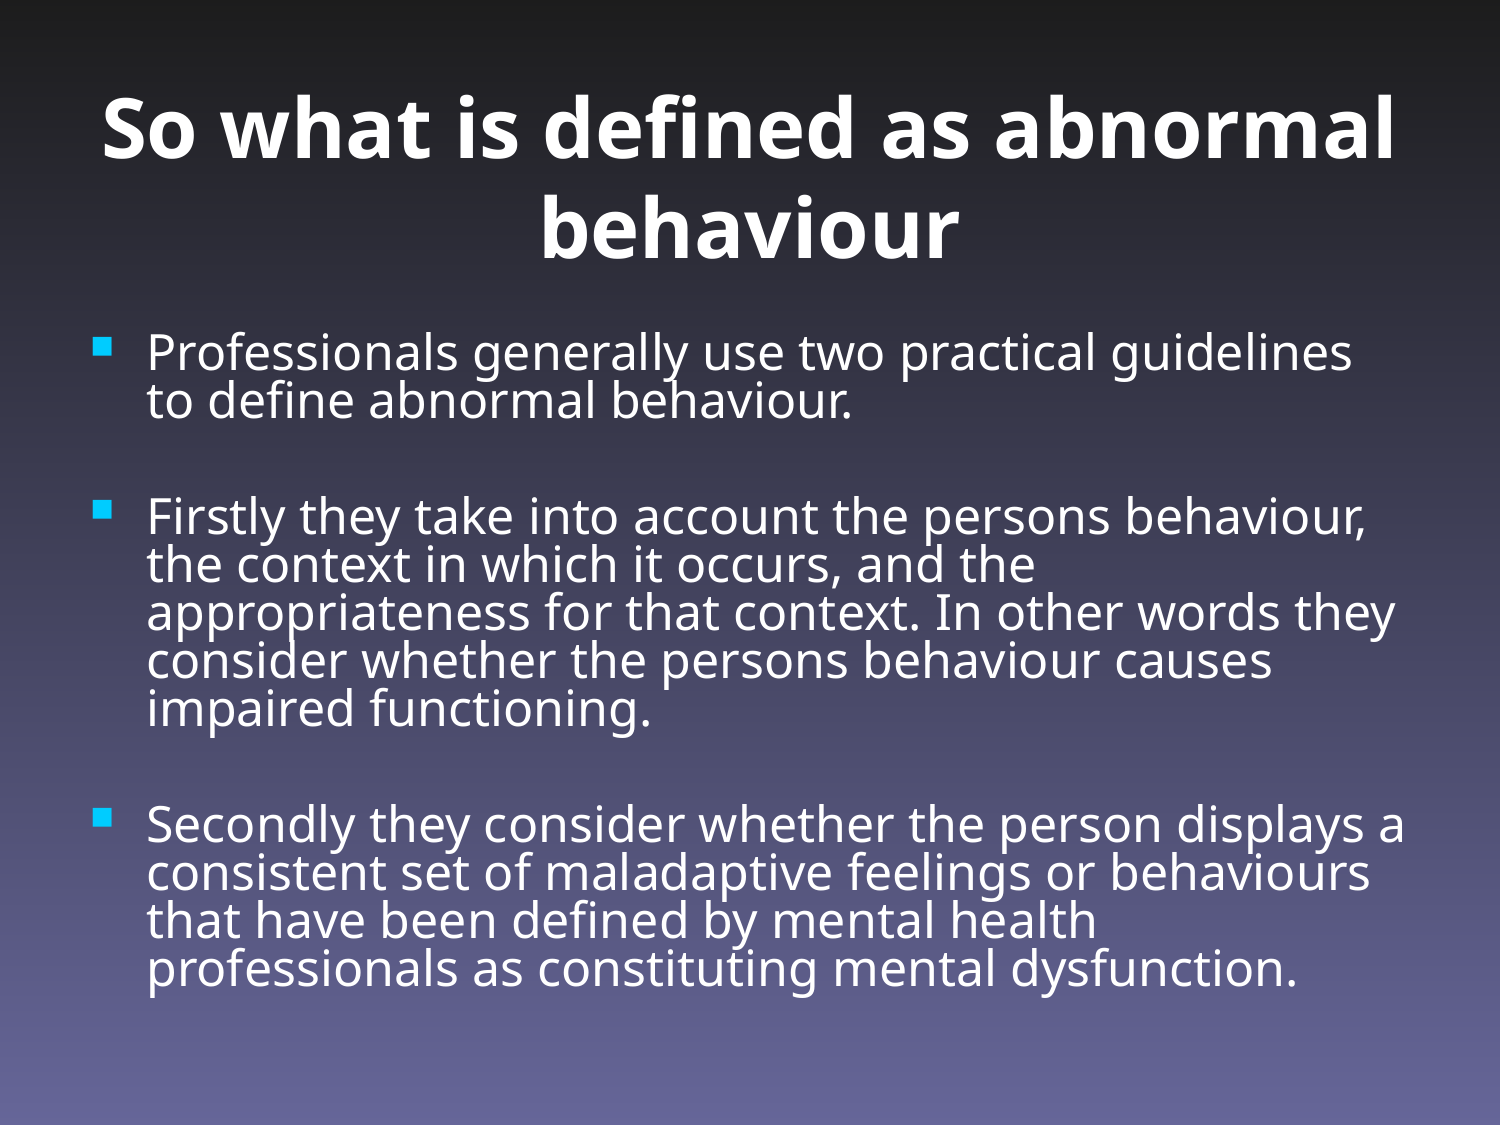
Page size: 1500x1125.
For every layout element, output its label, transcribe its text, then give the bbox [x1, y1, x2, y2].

title So what is defined as abnormal behaviour [74, 62, 1426, 288]
list Professionals generally use two practical guidelines to define abnormal behaviour. Firstly they take into account the persons behaviour, the context in which it occurs, and the appropriateness for that context. In other words they consider whether the persons behaviour causes impaired functioning. Secondly they consider whether the person displays a consistent set of maladaptive feelings or behaviours that have been defined by mental health professionals as constituting mental dysfunction. [74, 324, 1426, 1001]
